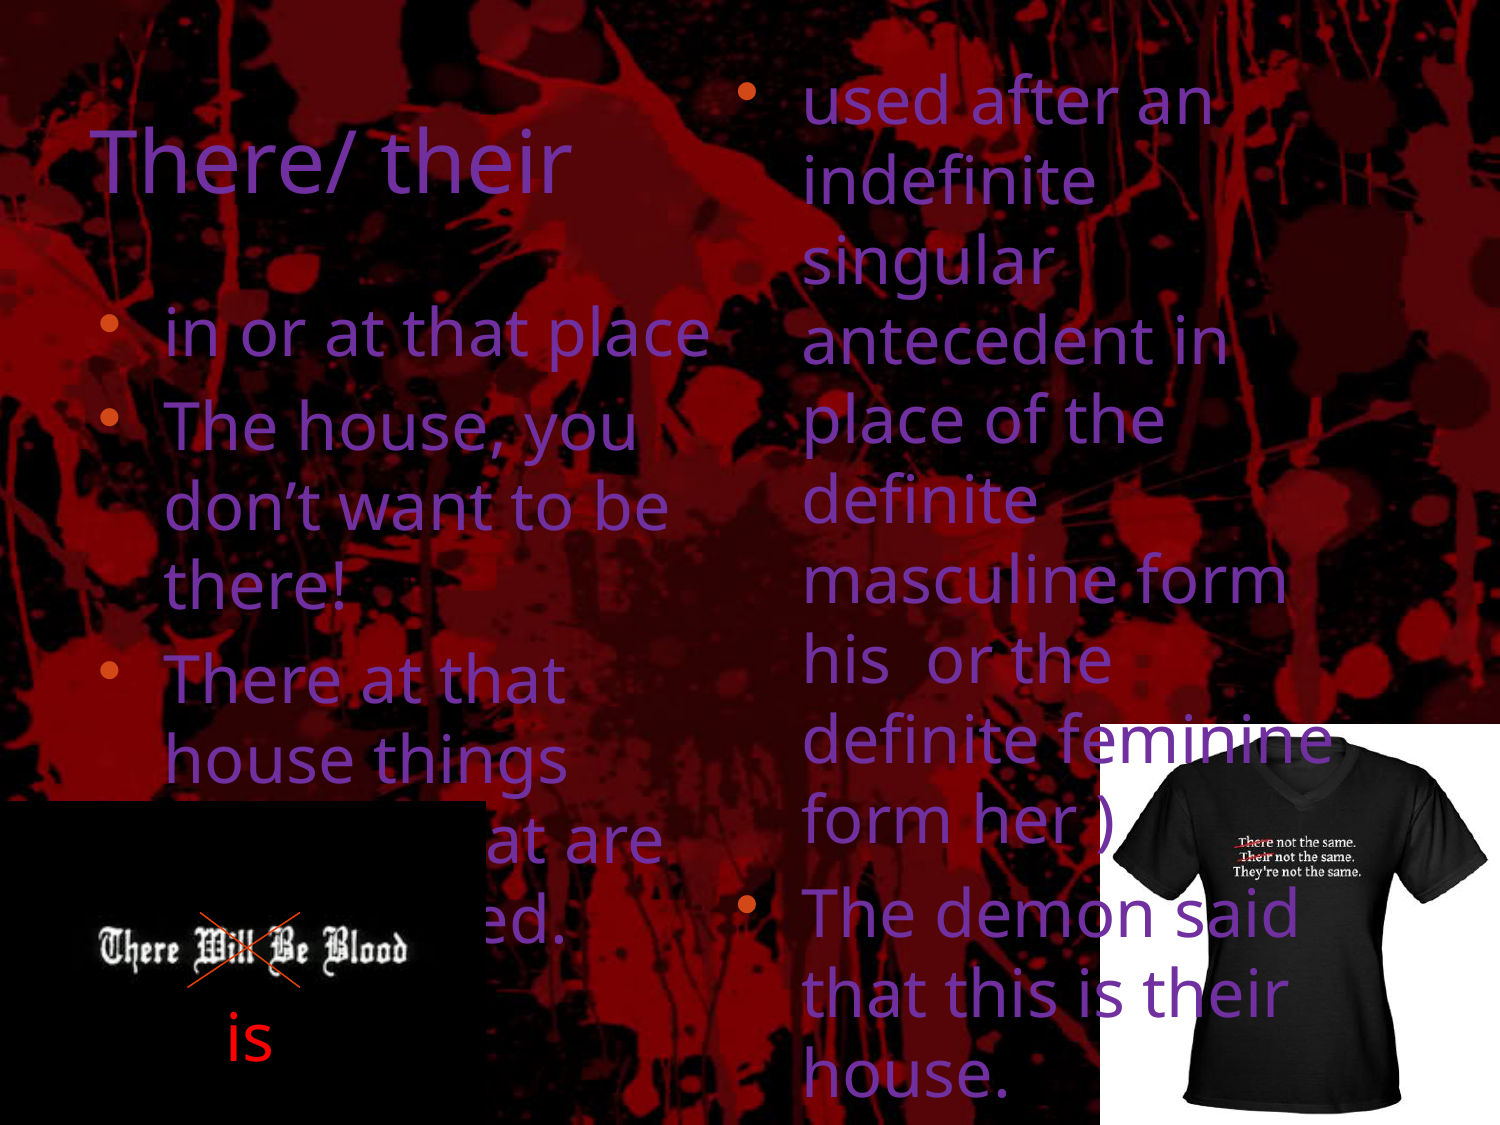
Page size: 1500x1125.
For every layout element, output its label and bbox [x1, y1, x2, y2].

picture [0, 0, 1500, 1125]
text_box [187, 912, 301, 988]
